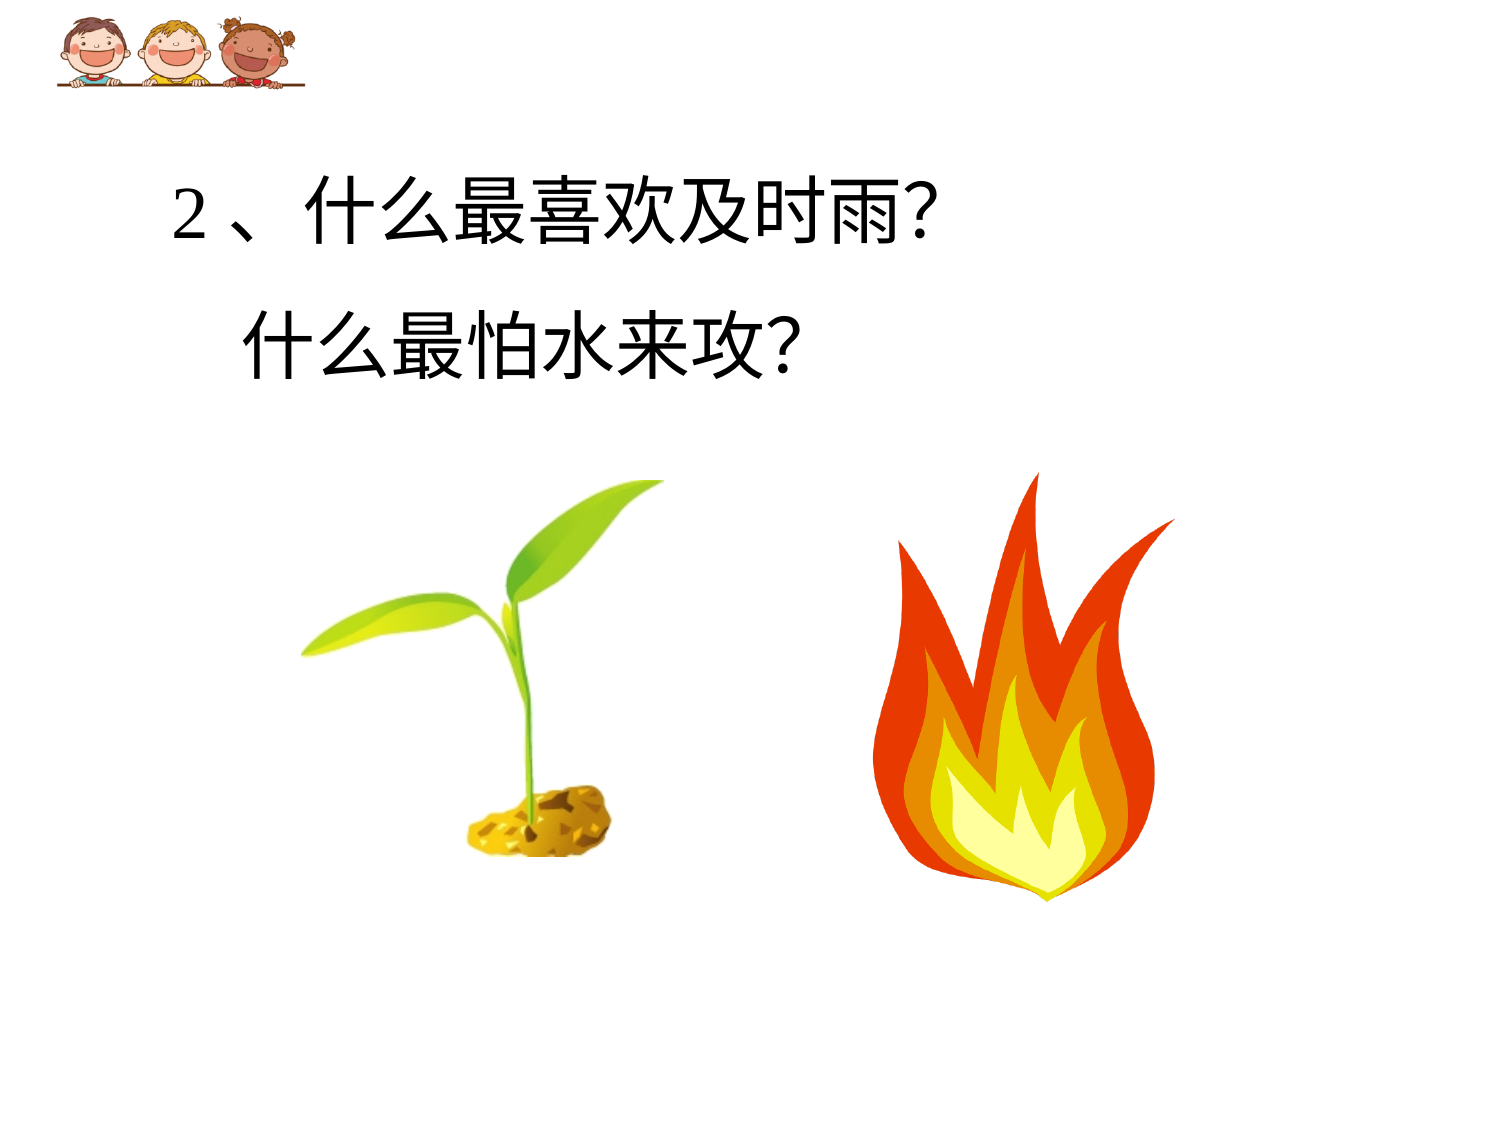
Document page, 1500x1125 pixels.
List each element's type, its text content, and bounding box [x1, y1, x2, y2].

picture [54, 12, 312, 93]
text_box 2、什么最喜欢及时雨？ 什么最怕水来攻？ [157, 155, 1500, 396]
picture [835, 430, 1212, 945]
picture [300, 480, 664, 857]
